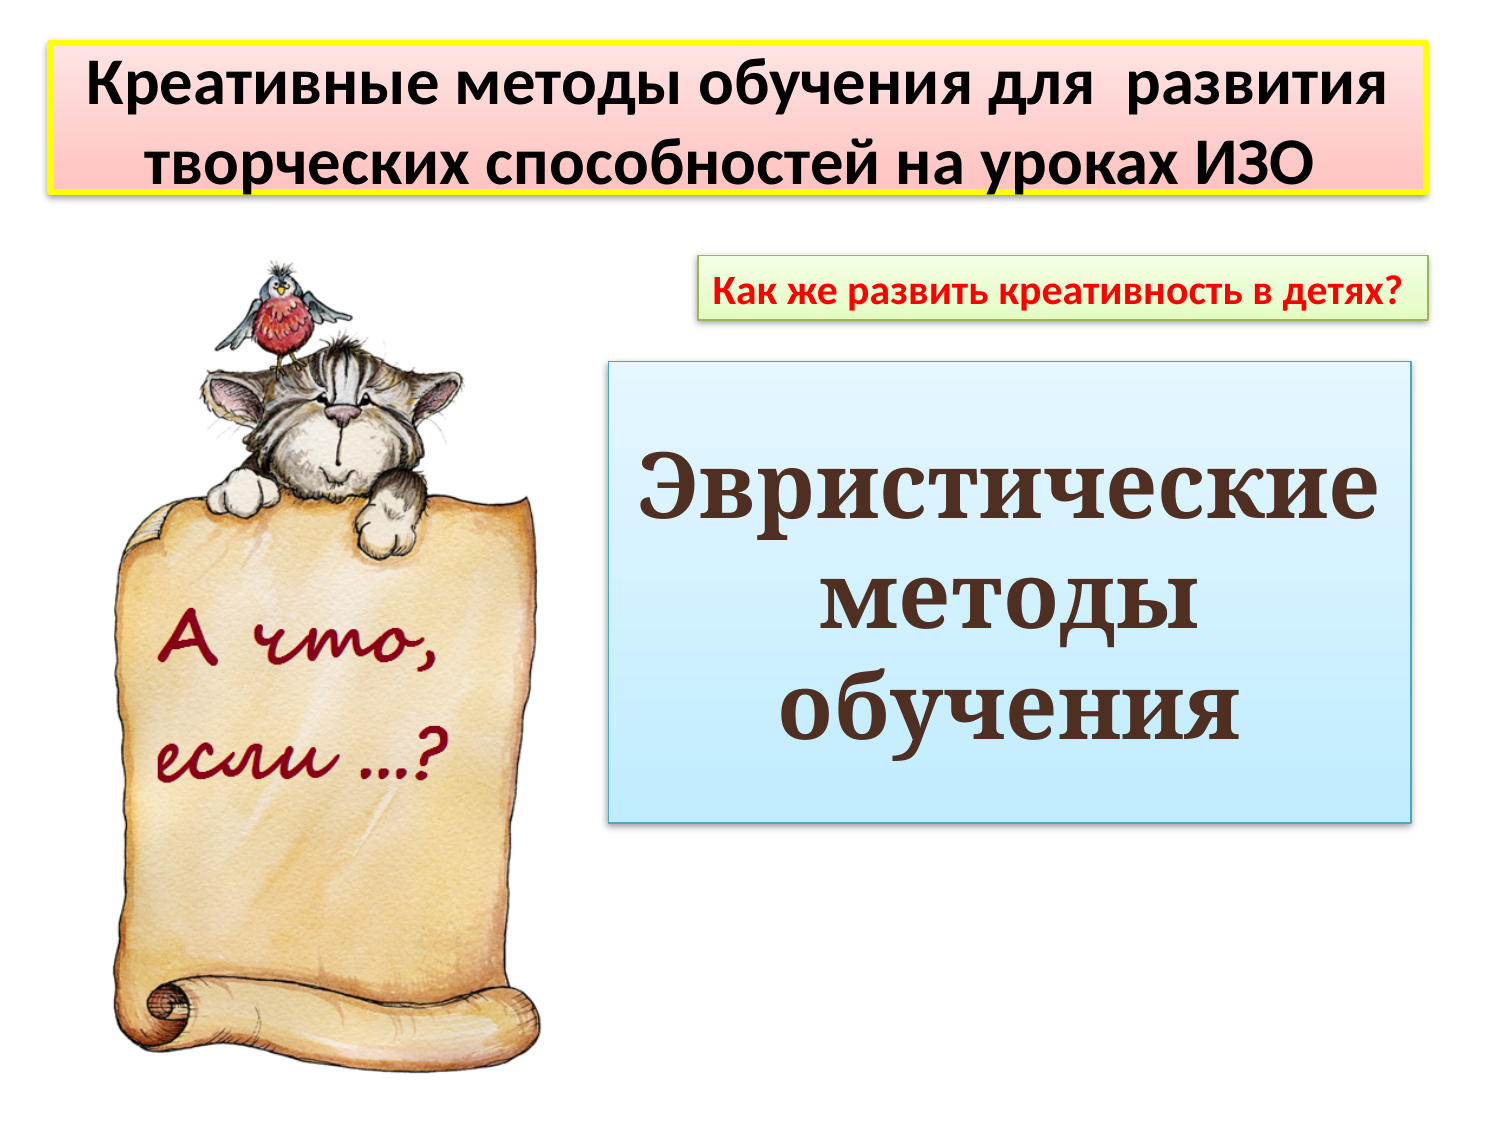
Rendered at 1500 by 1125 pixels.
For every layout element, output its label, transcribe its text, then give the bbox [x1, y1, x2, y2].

text_box Креативные методы обучения для развития творческих способностей на уроках ИЗО [50, 42, 1426, 193]
title Эвристические методы обучения [608, 361, 1412, 824]
text_box Как же развить креативность в детях? [697, 255, 1429, 321]
picture [100, 255, 551, 1079]
